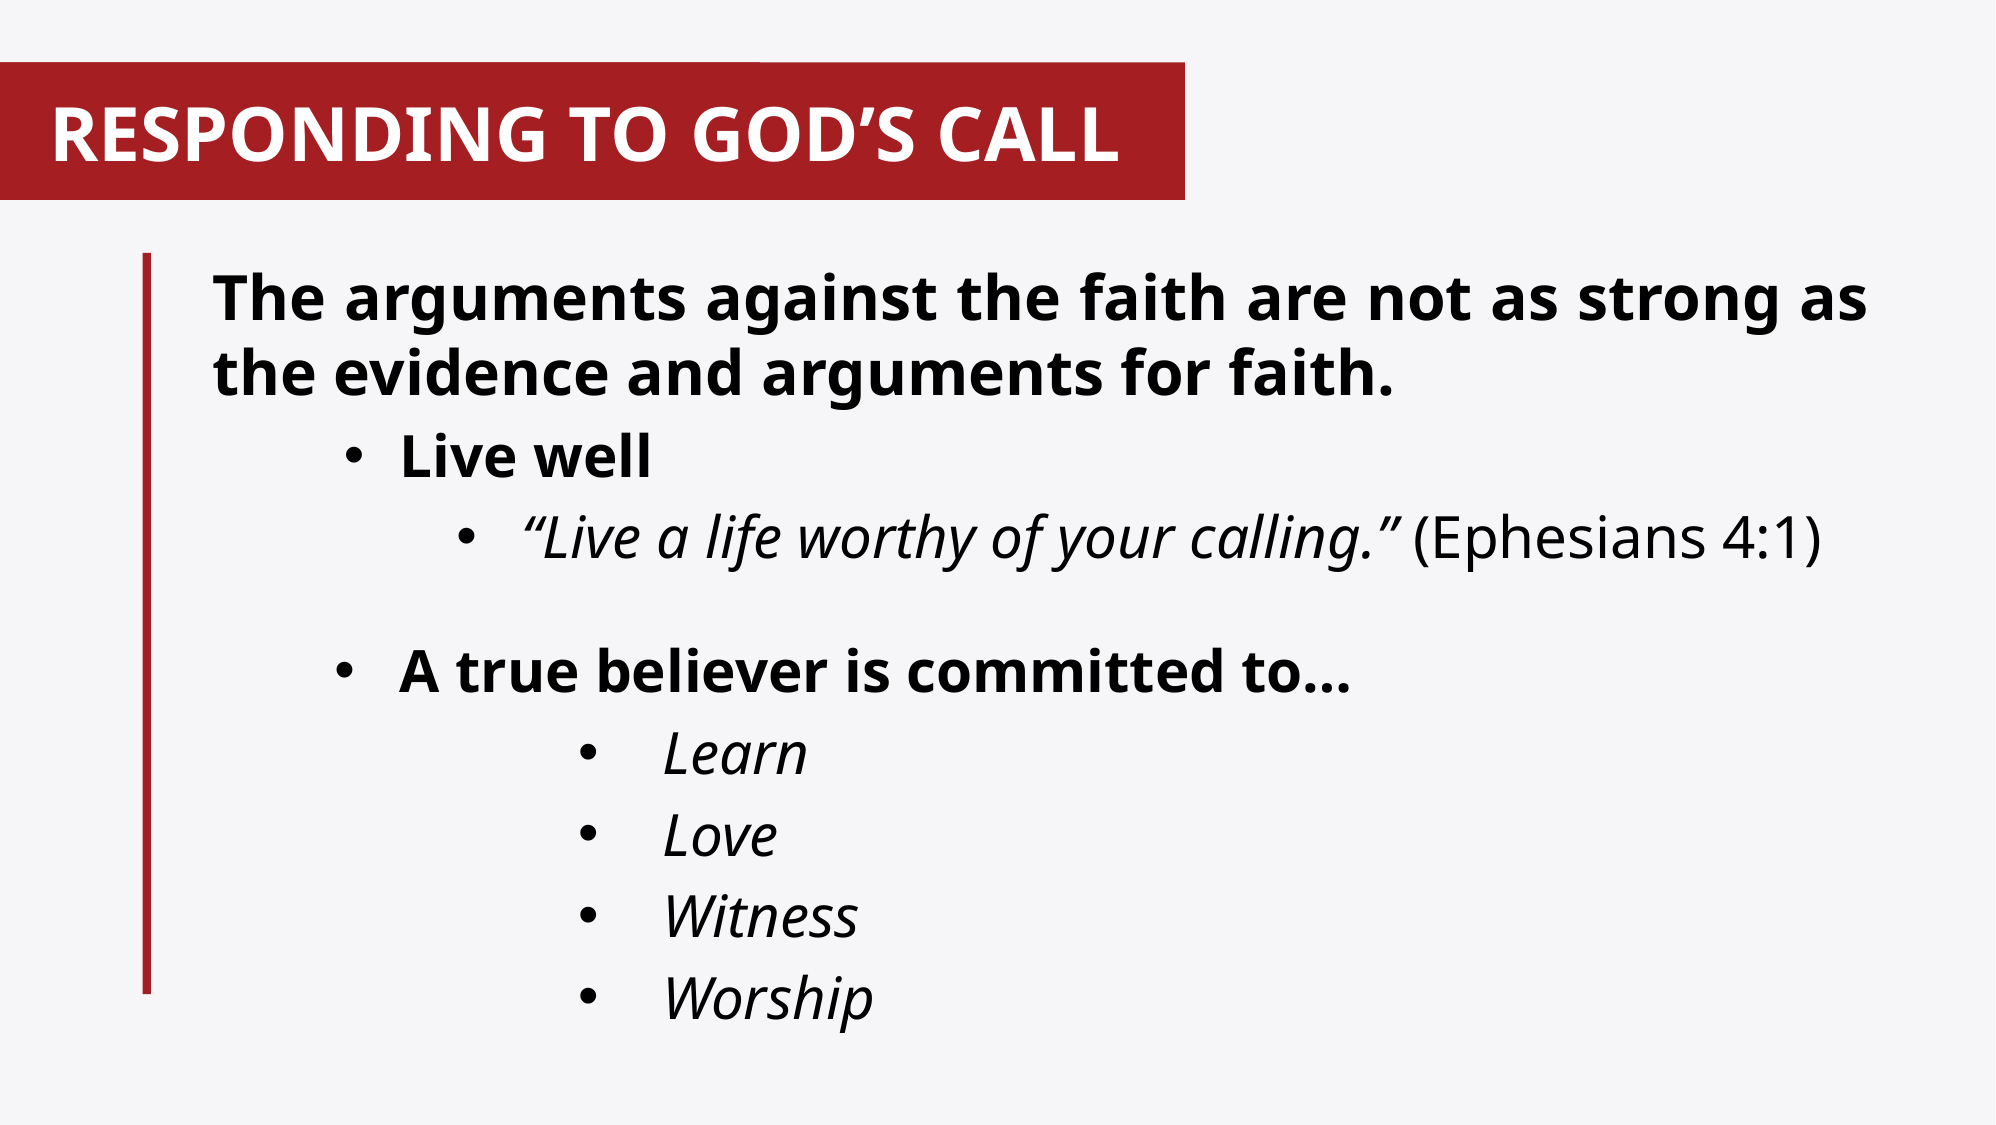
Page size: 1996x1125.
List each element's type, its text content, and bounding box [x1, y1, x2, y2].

subtitle The arguments against the faith are not as strong as the evidence and arguments for faith. Live well “Live a life worthy of your calling.” (Ephesians 4:1) A true believer is committed to… Learn Love Witness Worship [197, 249, 1885, 1125]
text_box RESPONDING TO GOD’S CALL [0, 62, 1185, 200]
